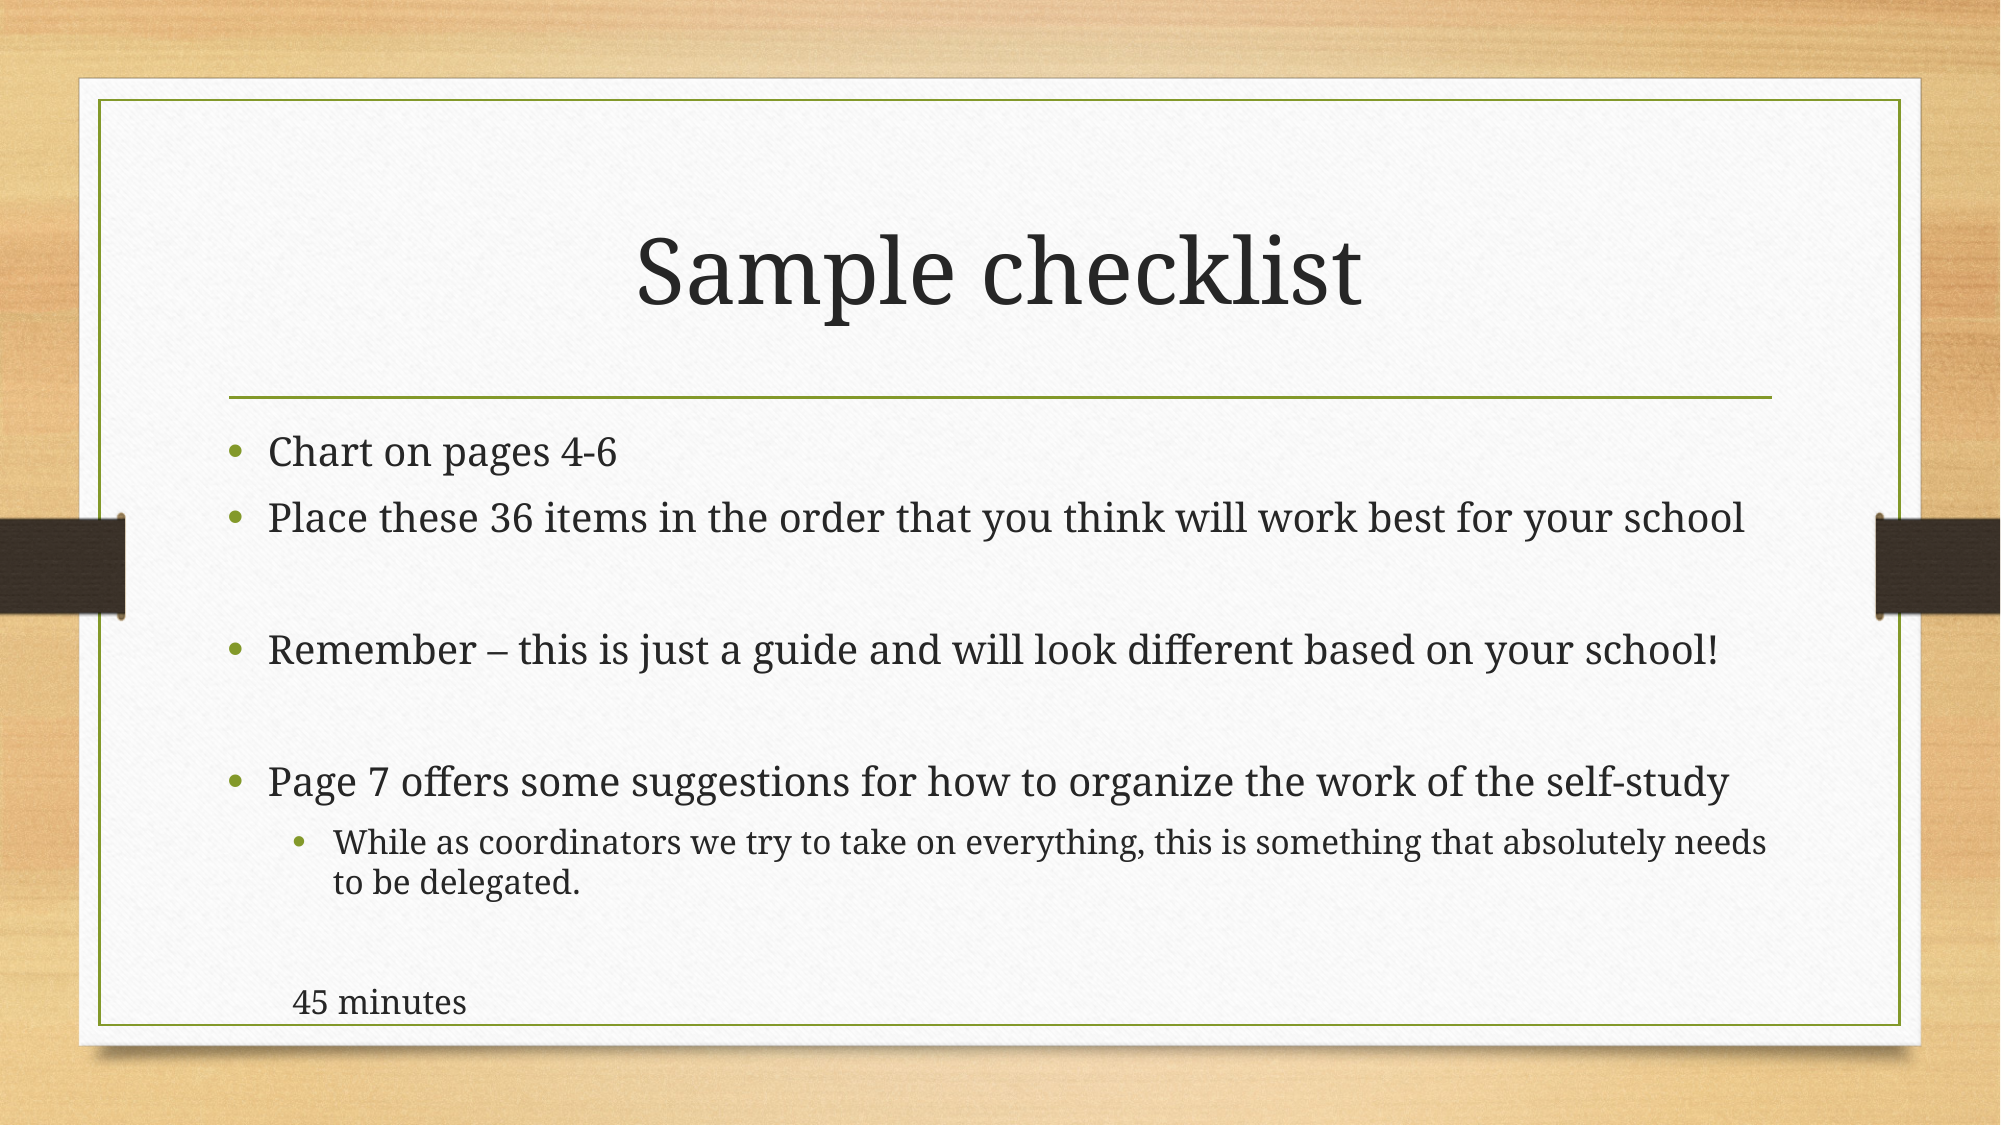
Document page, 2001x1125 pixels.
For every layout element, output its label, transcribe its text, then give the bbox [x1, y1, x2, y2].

list Chart on pages 4-6 Place these 36 items in the order that you think will work best for your school Remember – this is just a guide and will look different based on your school! Page 7 offers some suggestions for how to organize the work of the self-study While as coordinators we try to take on everything, this is something that absolutely needs to be delegated. 45 minutes [212, 419, 1788, 1036]
title Sample checklist [212, 161, 1788, 375]
picture [0, 0, 2001, 1125]
